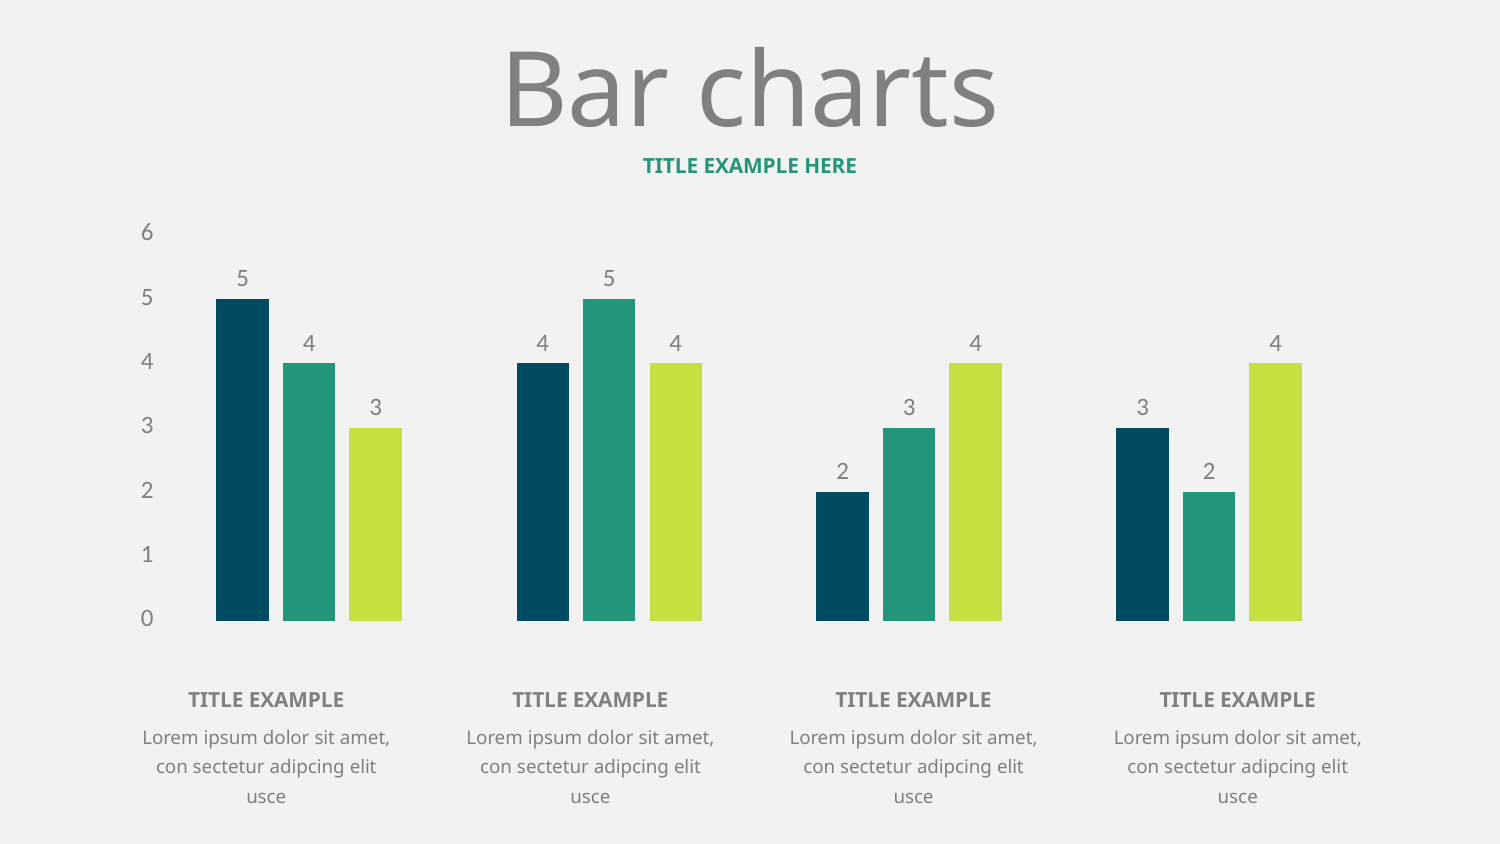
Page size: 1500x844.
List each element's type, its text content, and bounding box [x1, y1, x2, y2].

text_box Lorem ipsum dolor sit amet, con sectetur adipcing elit usce [785, 719, 1042, 778]
text_box TITLE EXAMPLE [785, 677, 1042, 719]
text_box TITLE EXAMPLE [1109, 677, 1366, 719]
text_box TITLE EXAMPLE HERE [525, 143, 975, 194]
text_box Lorem ipsum dolor sit amet, con sectetur adipcing elit usce [1109, 719, 1366, 778]
chart [115, 213, 1385, 642]
text_box Lorem ipsum dolor sit amet, con sectetur adipcing elit usce [462, 719, 719, 778]
text_box TITLE EXAMPLE [138, 677, 395, 719]
text_box Lorem ipsum dolor sit amet, con sectetur adipcing elit usce [138, 719, 395, 778]
text_box Bar charts [399, 42, 1100, 144]
text_box TITLE EXAMPLE [462, 677, 719, 719]
